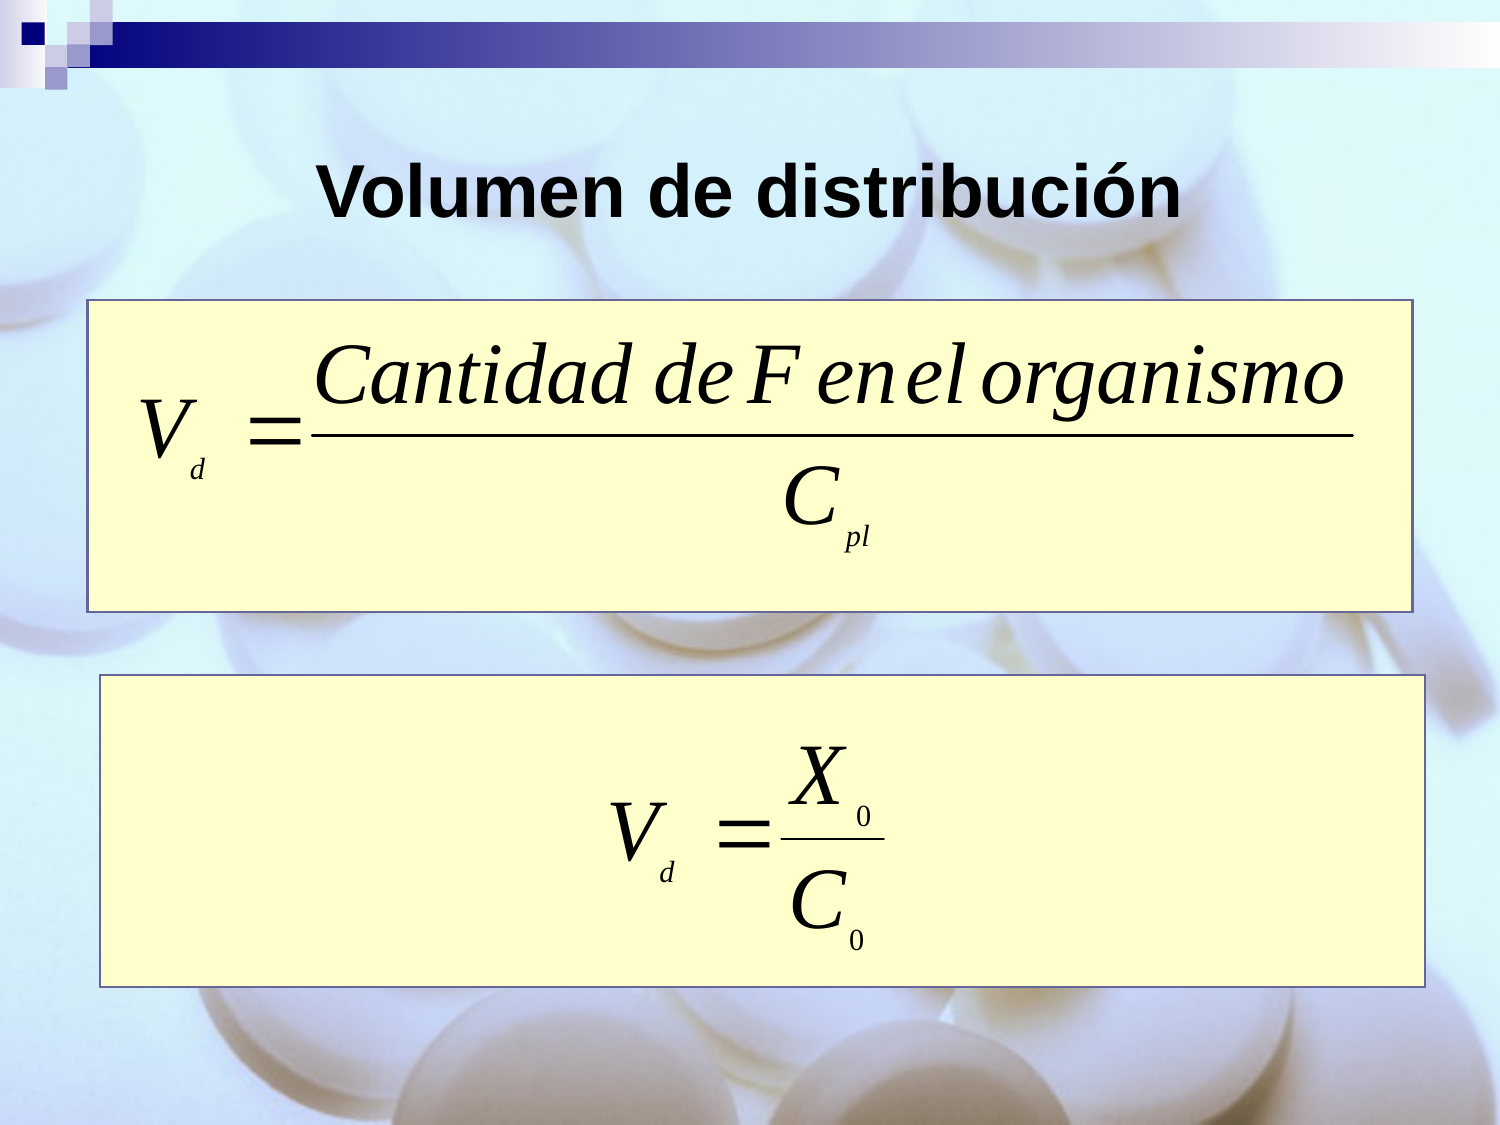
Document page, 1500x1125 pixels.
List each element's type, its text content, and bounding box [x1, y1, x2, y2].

title Volumen de distribución [74, 74, 1426, 301]
list [74, 324, 1426, 963]
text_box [137, 325, 1363, 563]
picture [0, 67, 1500, 1125]
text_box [606, 724, 893, 962]
picture [47, 0, 89, 45]
picture [113, 0, 1500, 22]
text_box [87, 299, 1413, 613]
text_box [99, 674, 1425, 988]
